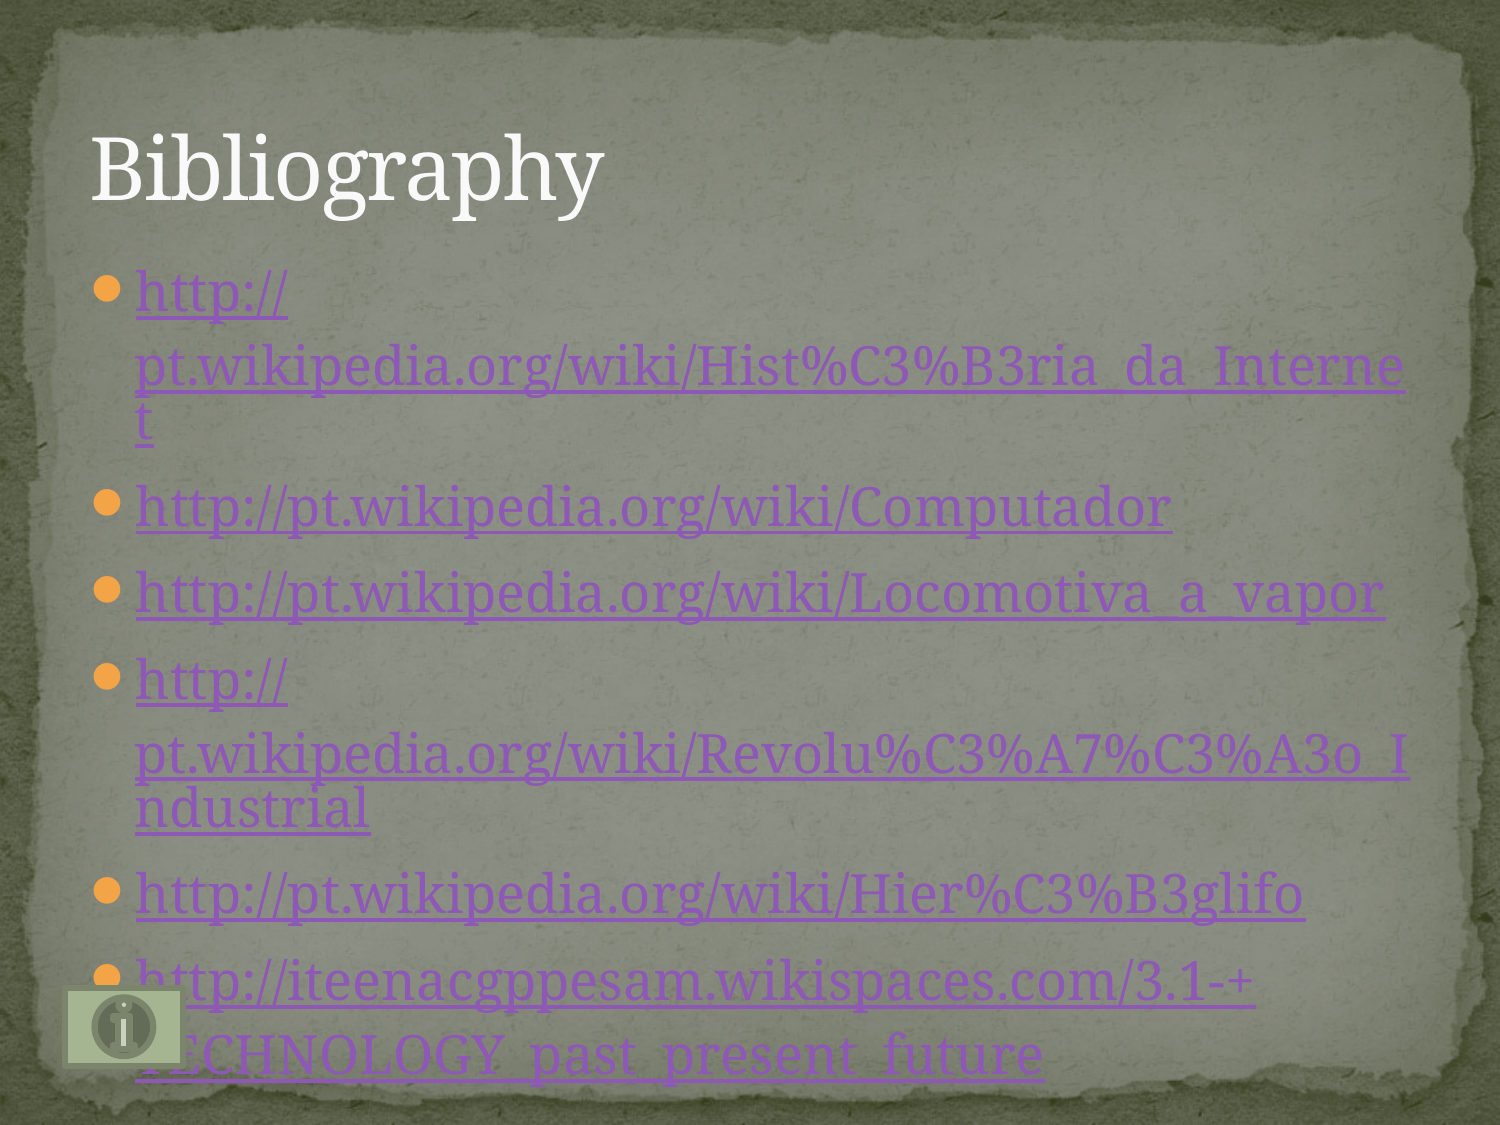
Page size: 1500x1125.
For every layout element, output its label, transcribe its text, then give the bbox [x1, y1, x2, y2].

title Bibliography [74, 24, 1425, 225]
list http://pt.wikipedia.org/wiki/Hist%C3%B3ria_da_Internet http://pt.wikipedia.org/wiki/Computador http://pt.wikipedia.org/wiki/Locomotiva_a_vapor http://pt.wikipedia.org/wiki/Revolu%C3%A7%C3%A3o_Industrial http://pt.wikipedia.org/wiki/Hier%C3%B3glifo http://iteenacgppesam.wikispaces.com/3.1-+TECHNOLOGY_past_present_future [75, 249, 1425, 1000]
text_box [62, 985, 186, 1069]
